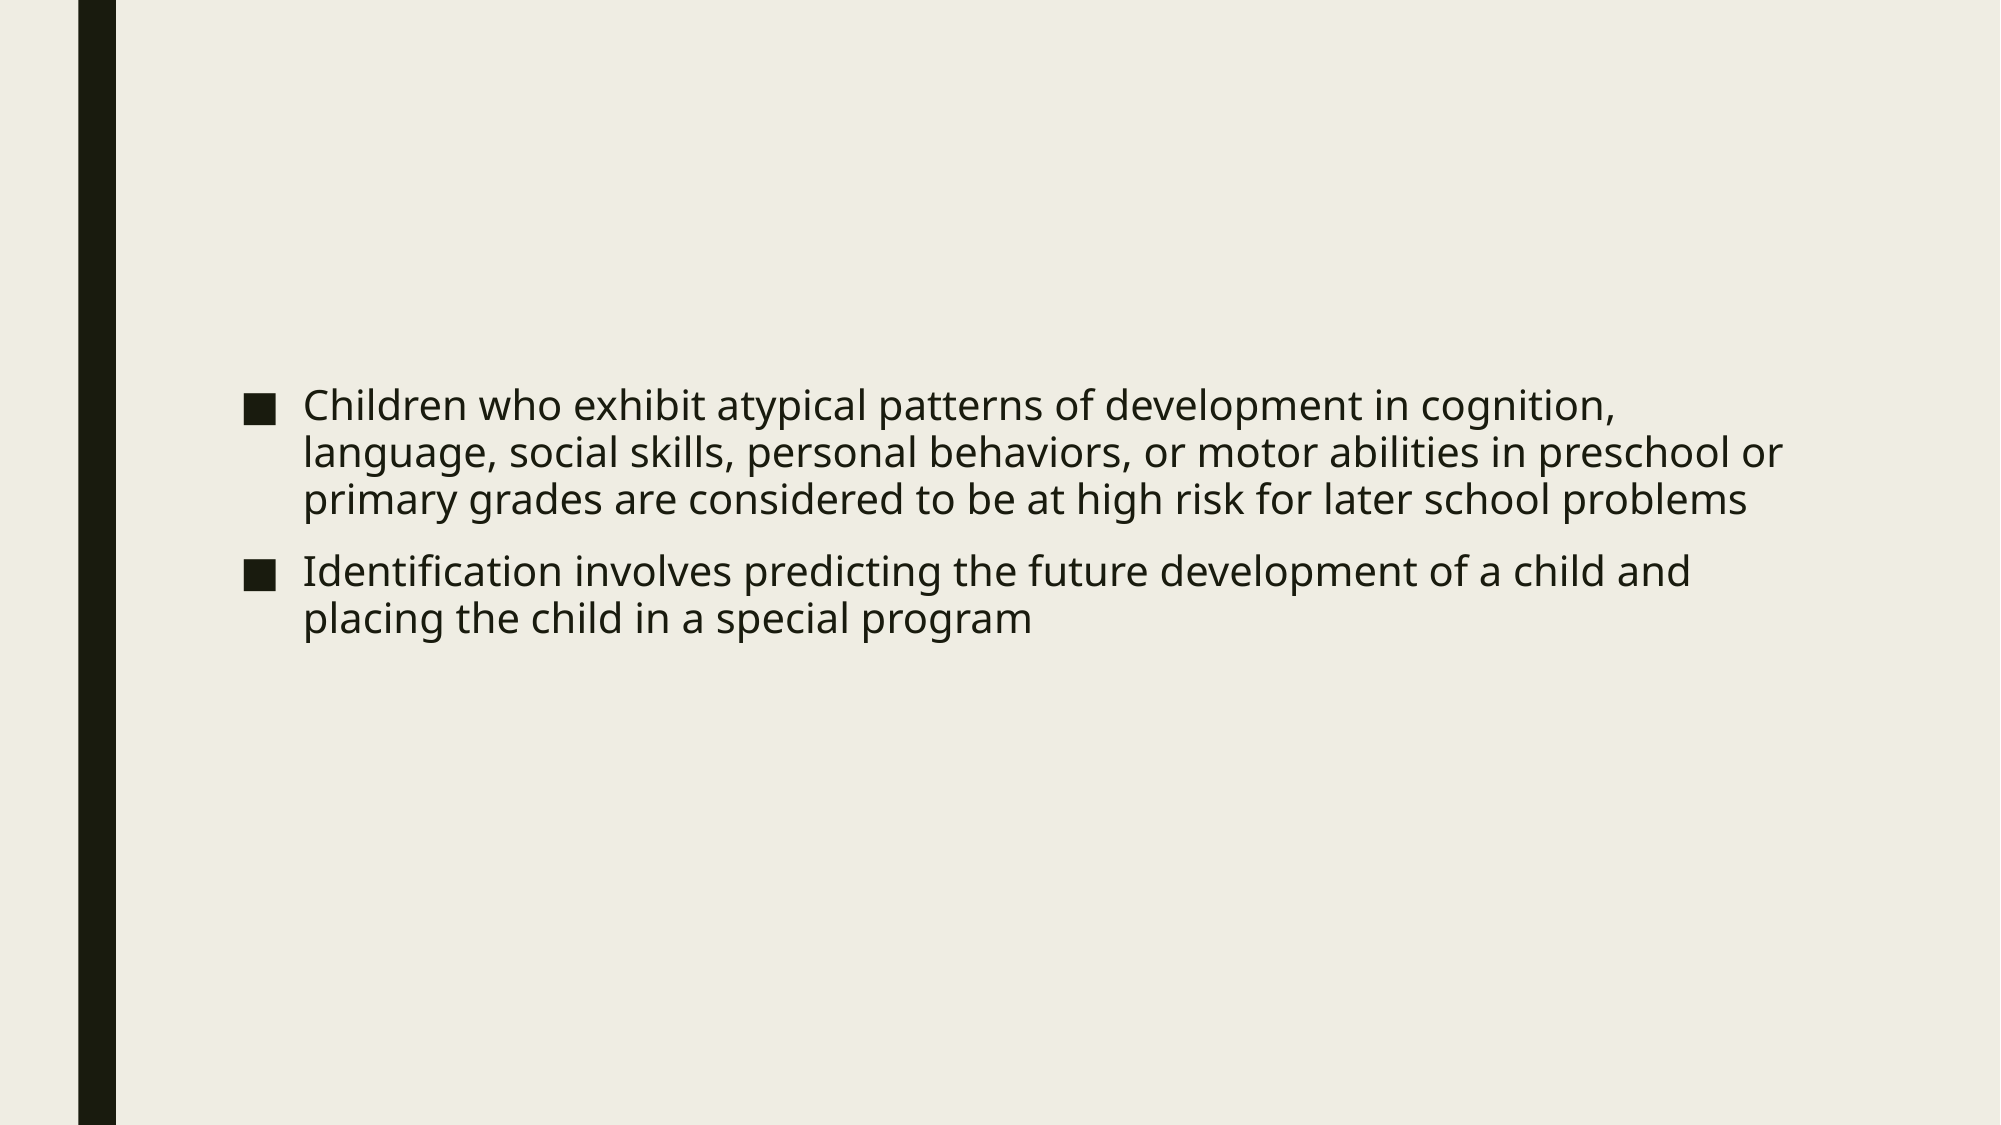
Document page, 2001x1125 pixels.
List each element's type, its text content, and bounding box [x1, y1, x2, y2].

list Children who exhibit atypical patterns of development in cognition, language, social skills, personal behaviors, or motor abilities in preschool or primary grades are considered to be at high risk for later school problems Identification involves predicting the future development of a child and placing the child in a special program [225, 375, 1800, 963]
